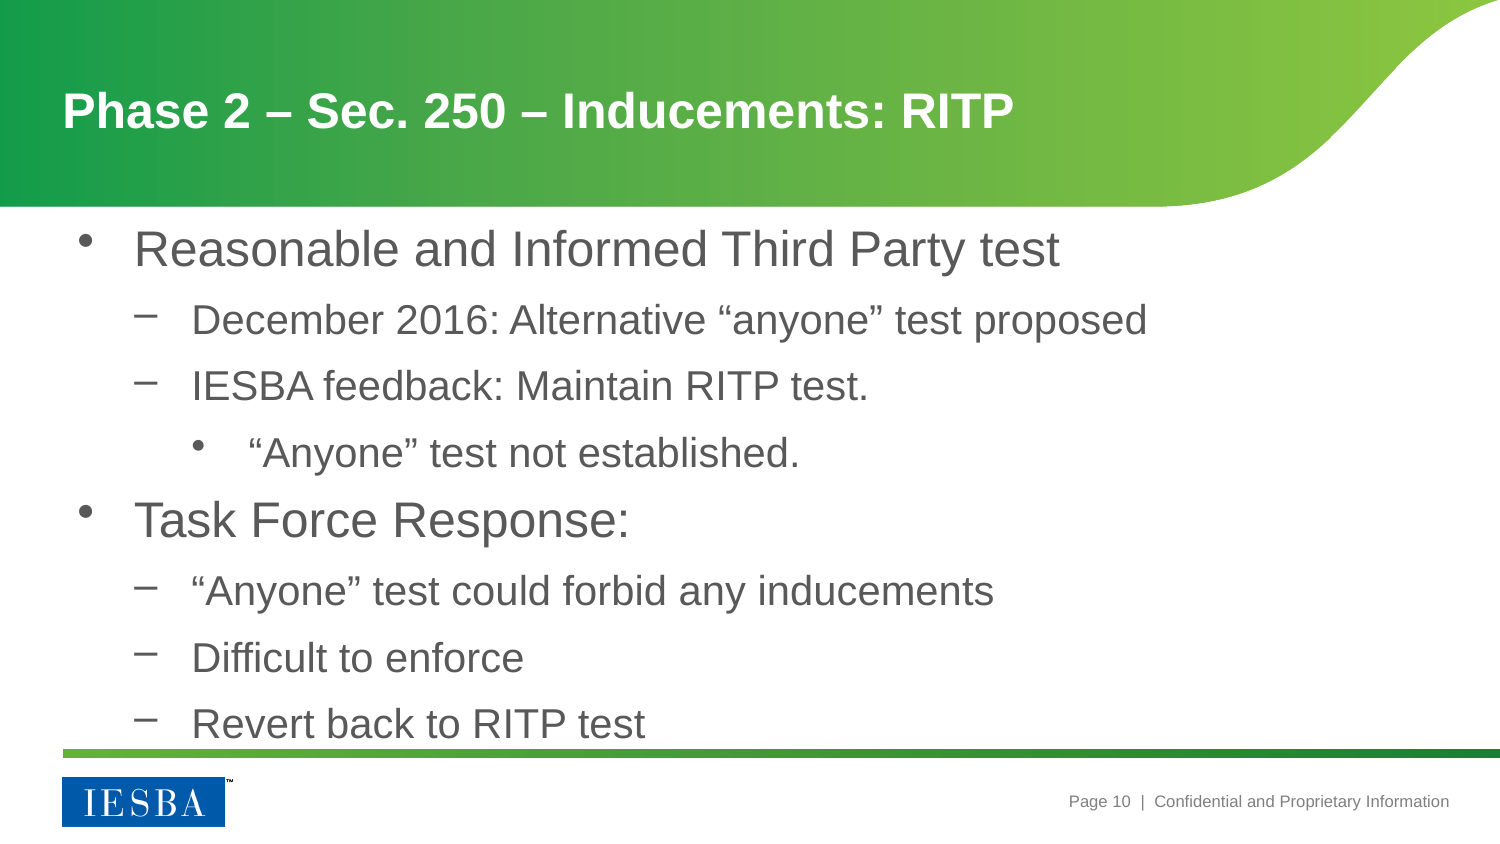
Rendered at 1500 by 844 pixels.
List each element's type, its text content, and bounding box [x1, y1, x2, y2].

picture [62, 777, 233, 827]
title Phase 2 – Sec. 250 – Inducements: RITP [62, 75, 1300, 142]
list Reasonable and Informed Third Party test December 2016: Alternative “anyone” test proposed IESBA feedback: Maintain RITP test. “Anyone” test not established. Task Force Response: “Anyone” test could forbid any inducements Difficult to enforce Revert back to RITP test [62, 209, 1450, 747]
picture [0, 0, 1500, 207]
